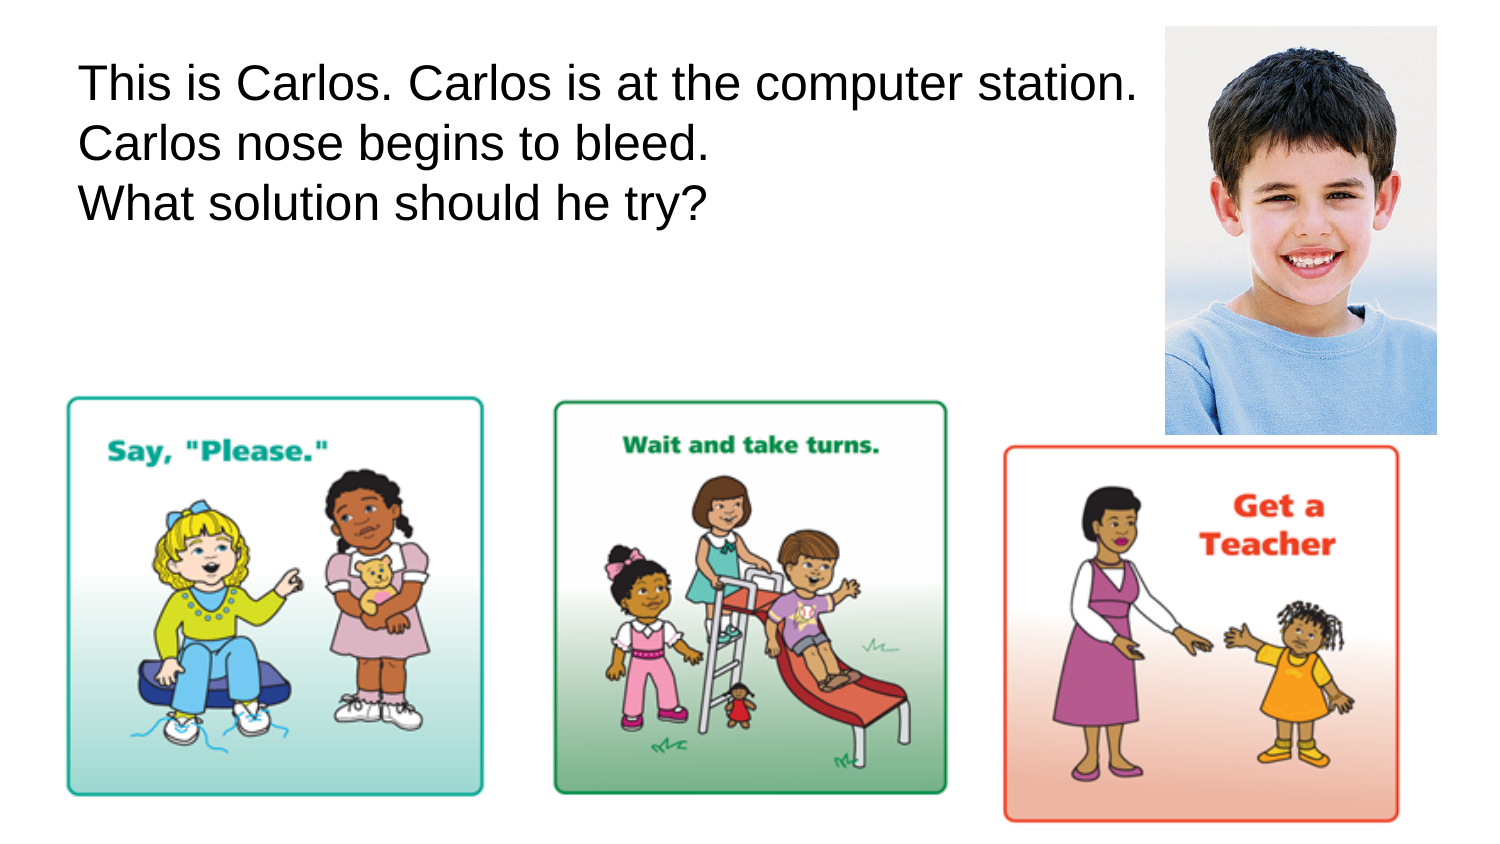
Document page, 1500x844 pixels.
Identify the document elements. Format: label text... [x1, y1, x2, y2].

title This is Carlos. Carlos is at the computer station. Carlos nose begins to bleed. What solution should he try? [62, 55, 1160, 486]
picture [980, 26, 1438, 829]
picture [62, 393, 489, 802]
picture [549, 394, 950, 800]
